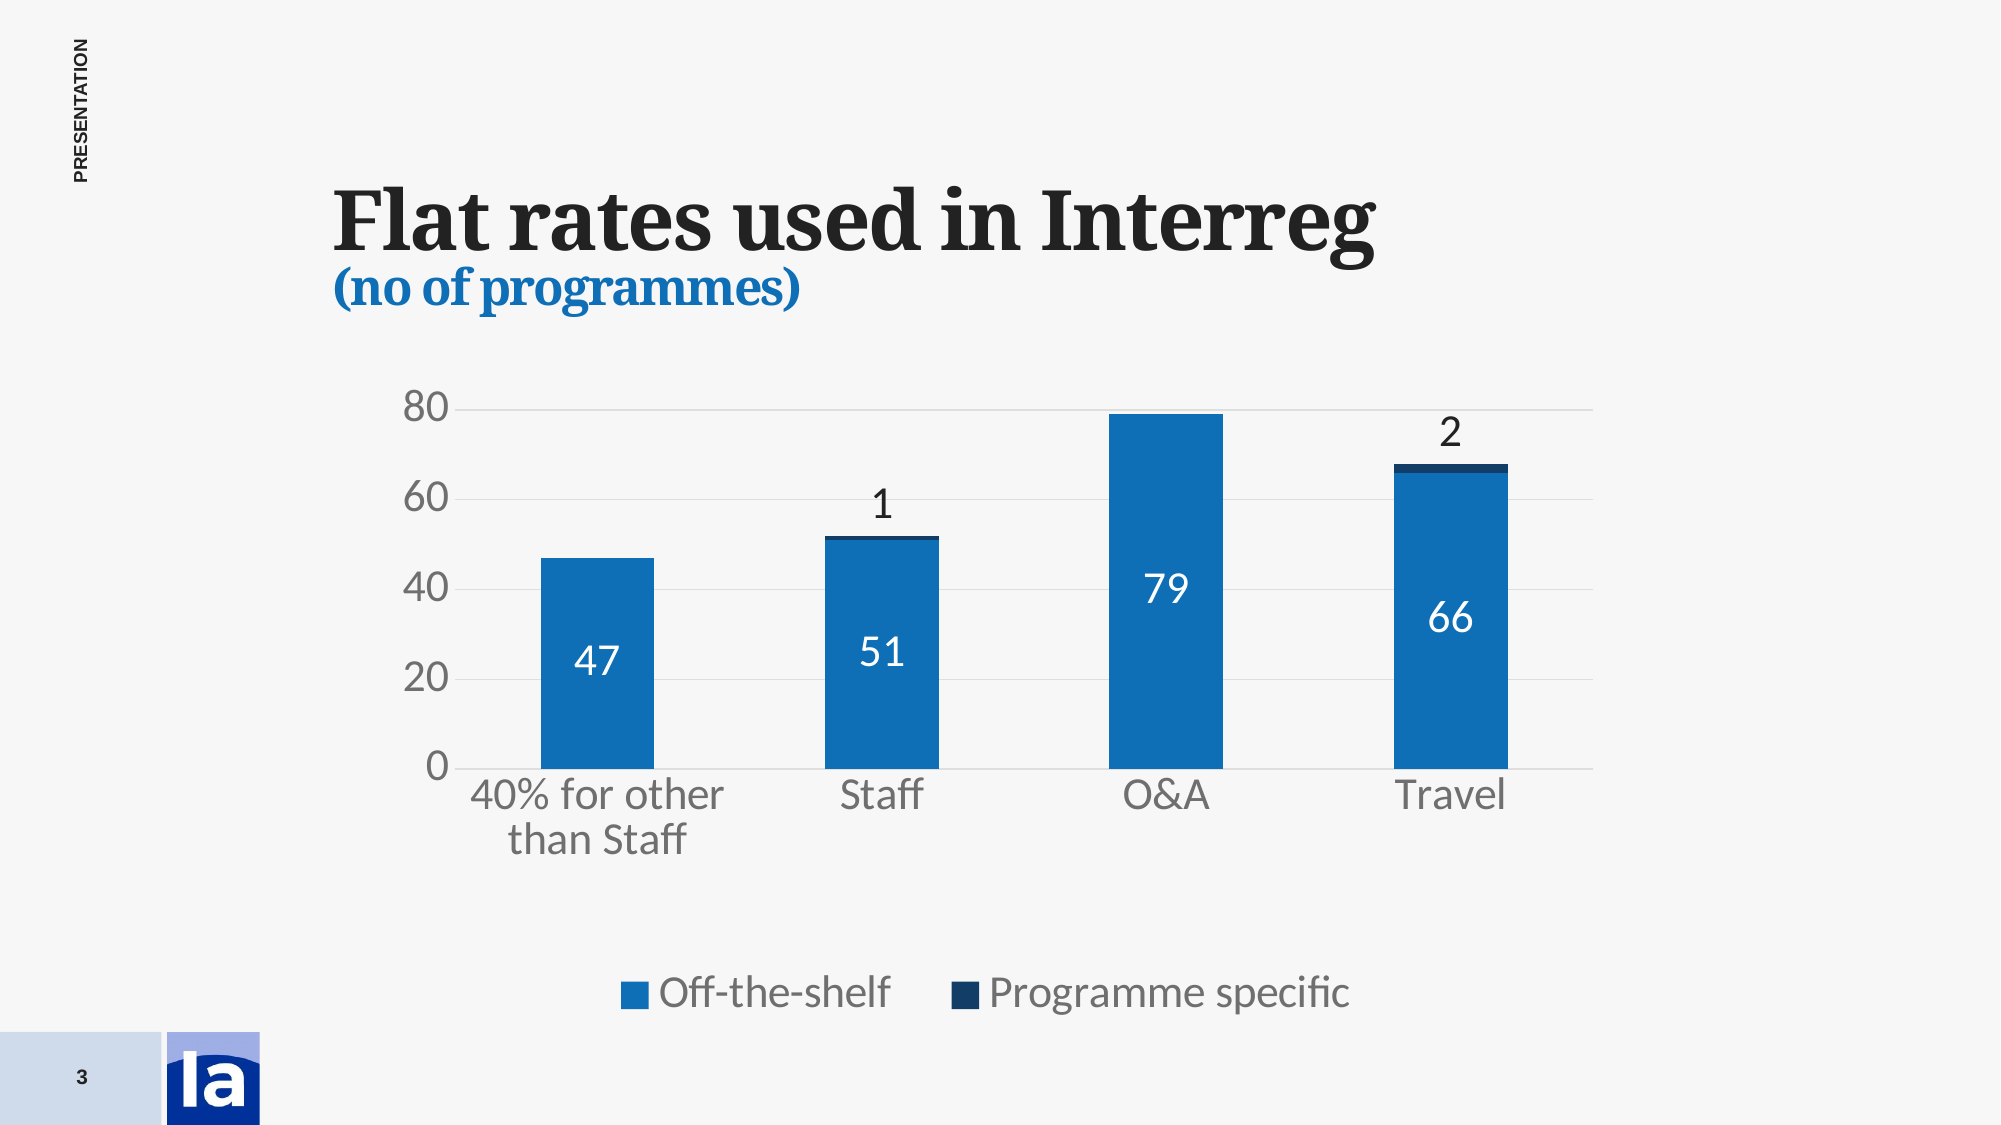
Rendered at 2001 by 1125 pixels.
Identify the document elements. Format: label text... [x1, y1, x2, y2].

chart [358, 324, 1631, 1067]
title Flat rates used in Interreg (no of programmes) [332, 155, 1835, 361]
picture [167, 1032, 260, 1125]
